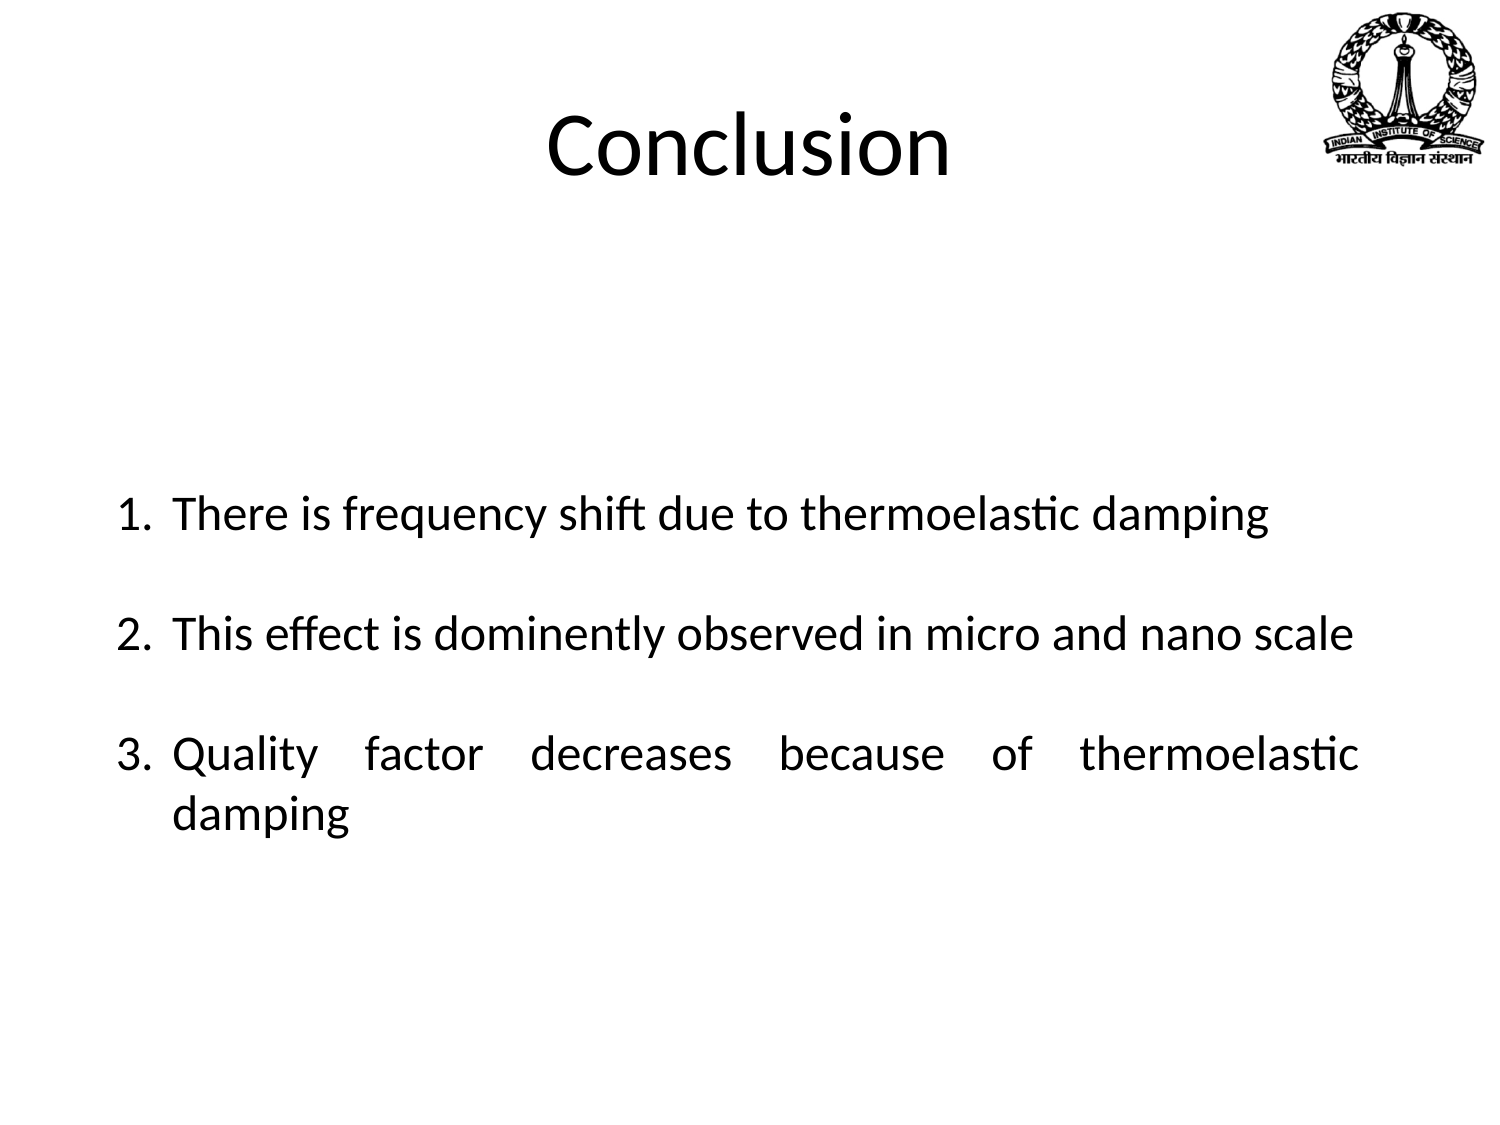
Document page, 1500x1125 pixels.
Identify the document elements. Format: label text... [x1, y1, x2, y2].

picture [1311, 0, 1500, 178]
text_box There is frequency shift due to thermoelastic damping This effect is dominently observed in micro and nano scale Quality factor decreases because of thermoelastic damping [101, 473, 1375, 908]
title Conclusion [75, 45, 1425, 233]
